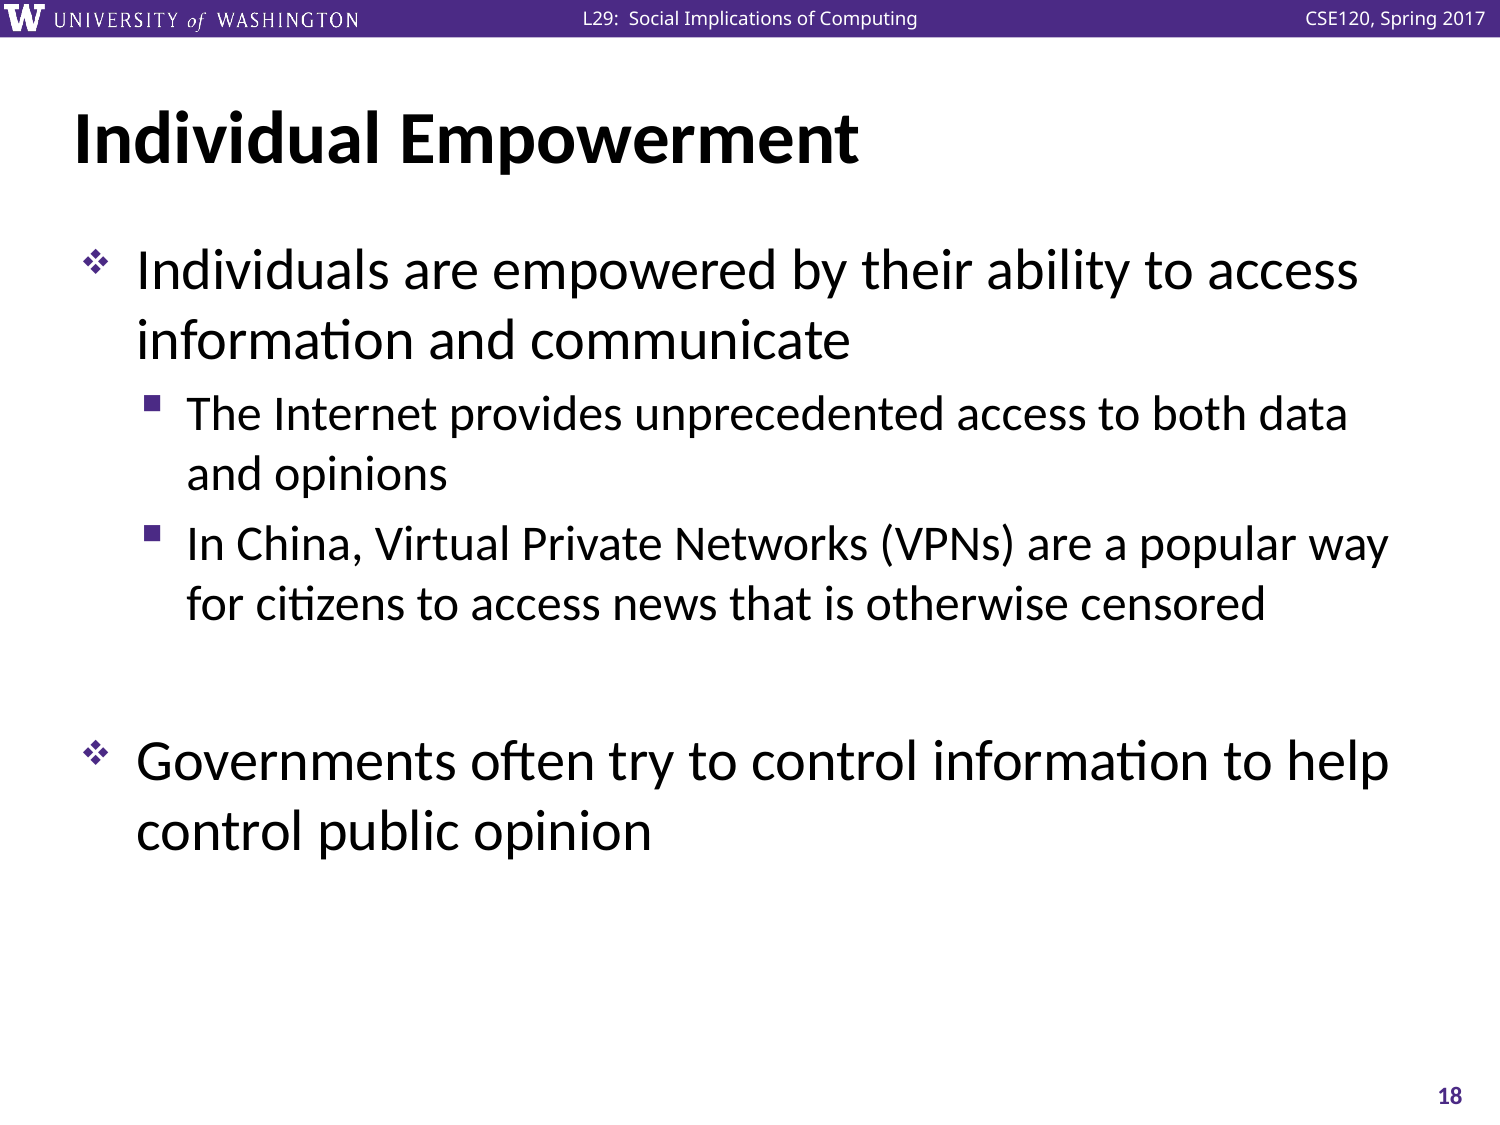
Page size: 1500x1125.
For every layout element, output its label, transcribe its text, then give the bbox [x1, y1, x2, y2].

picture [4, 4, 358, 32]
title Individual Empowerment [58, 71, 1438, 197]
slide_number 18 [1400, 1065, 1500, 1125]
list Individuals are empowered by their ability to access information and communicate The Internet provides unprecedented access to both data and opinions In China, Virtual Private Networks (VPNs) are a popular way for citizens to access news that is otherwise censored Governments often try to control information to help control public opinion [64, 223, 1438, 1040]
